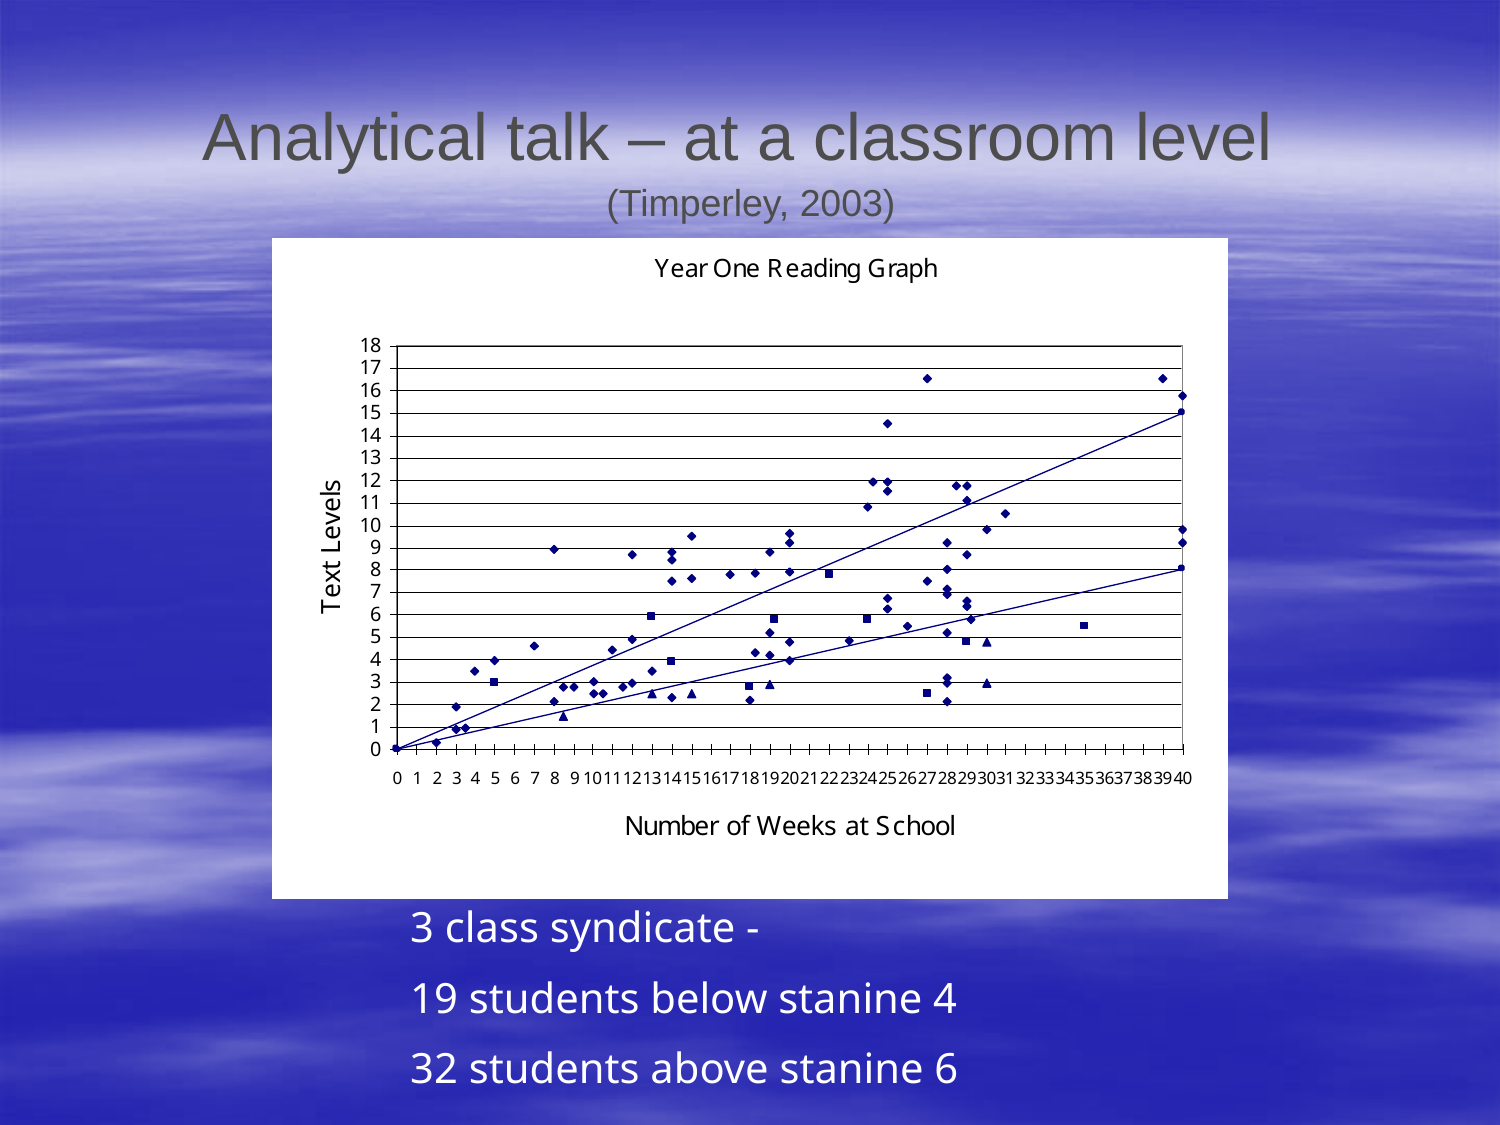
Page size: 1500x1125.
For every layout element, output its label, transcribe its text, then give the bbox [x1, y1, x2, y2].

title Analytical talk – at a classroom level (Timperley, 2003) [76, 54, 1426, 239]
text_box 3 class syndicate - 19 students below stanine 4 32 students above stanine 6 [395, 913, 1081, 1100]
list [265, 231, 1235, 905]
